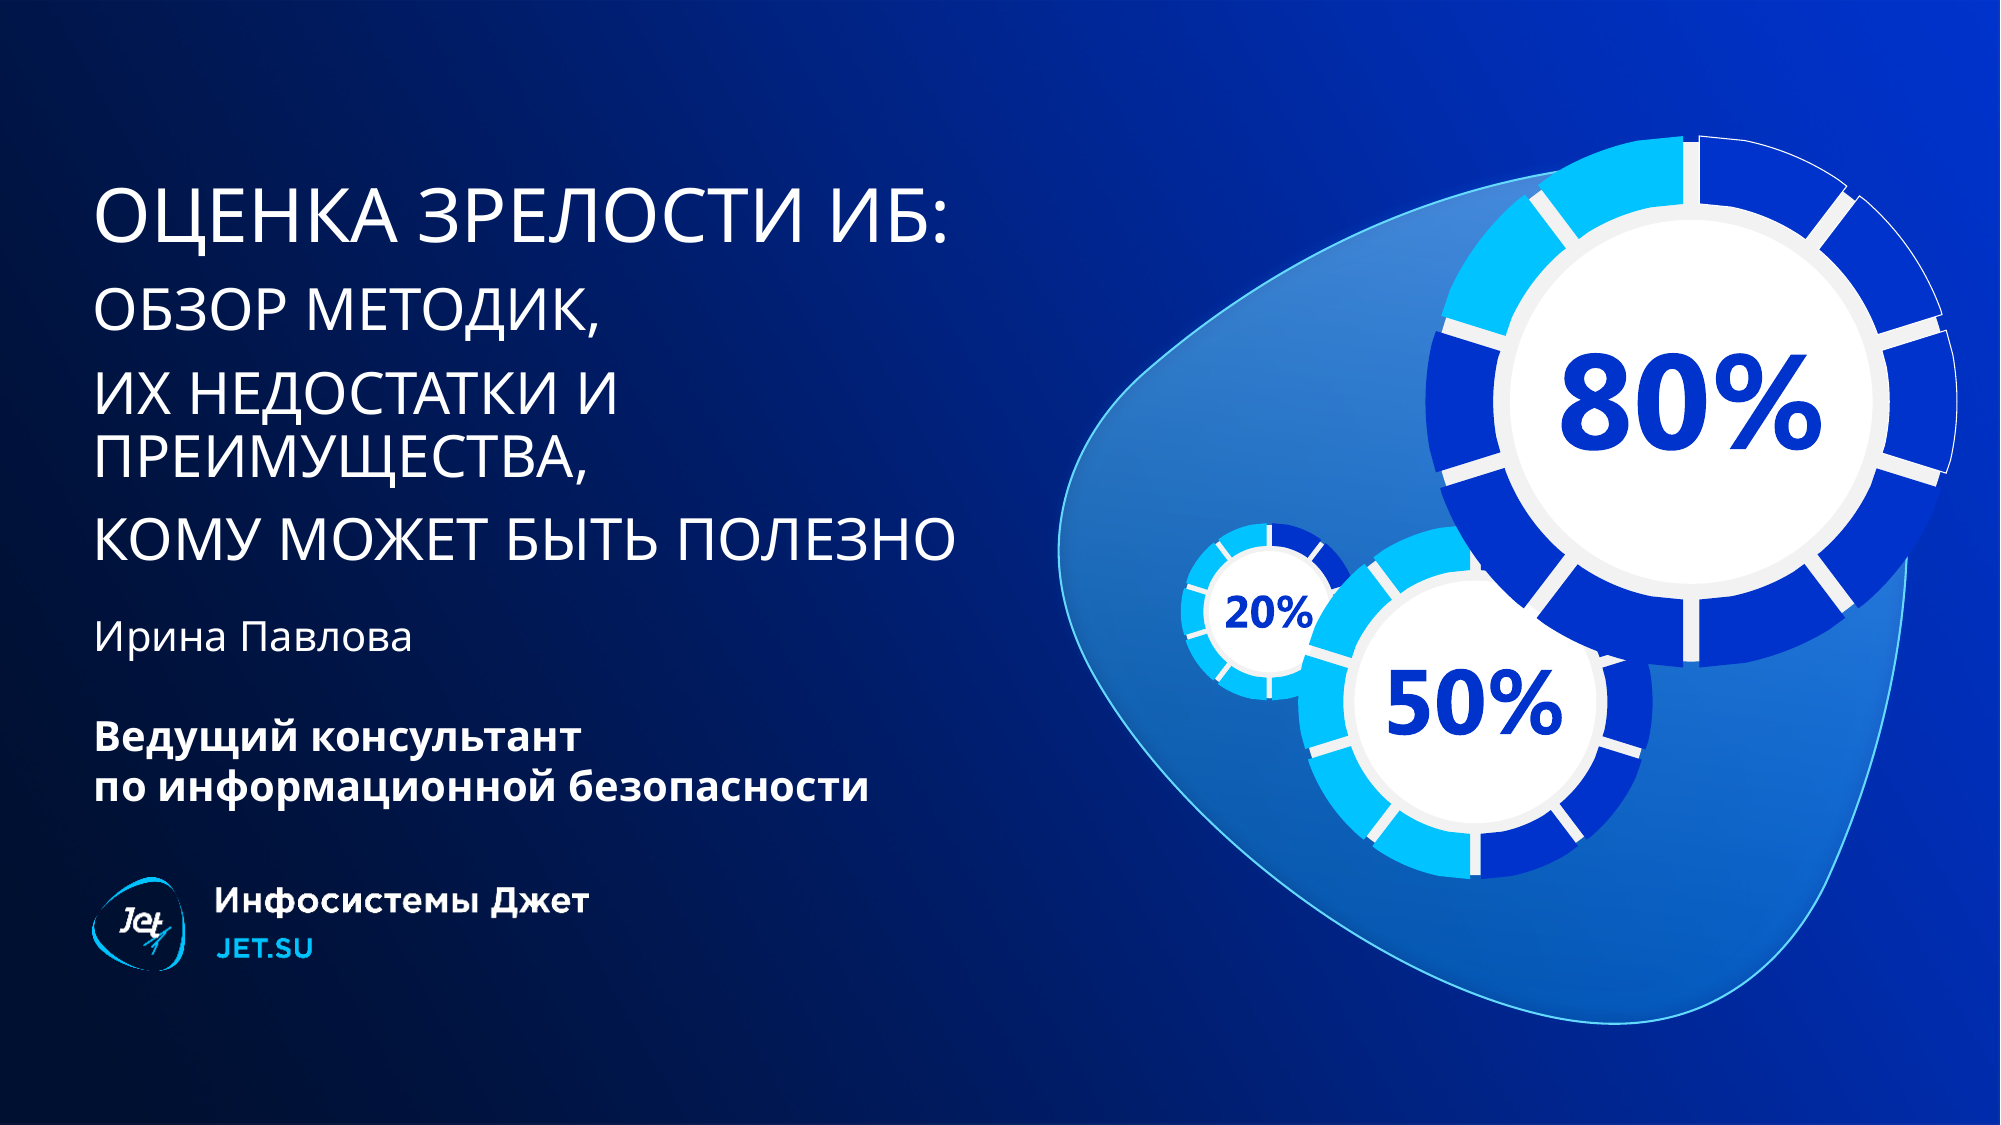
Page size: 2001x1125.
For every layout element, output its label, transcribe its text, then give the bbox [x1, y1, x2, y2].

table_header [1081, 329, 1425, 508]
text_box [1180, 523, 1358, 701]
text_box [1425, 135, 1957, 668]
list Оценка зрелости ИБ: обзор методик, их недостатки и преимущества, кому может быть полезно [92, 208, 1081, 544]
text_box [1224, 213, 1425, 336]
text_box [1298, 524, 1653, 880]
picture [0, 0, 2000, 1125]
list Ирина Павлова Ведущий консультант по информационной безопасности [93, 609, 1245, 706]
